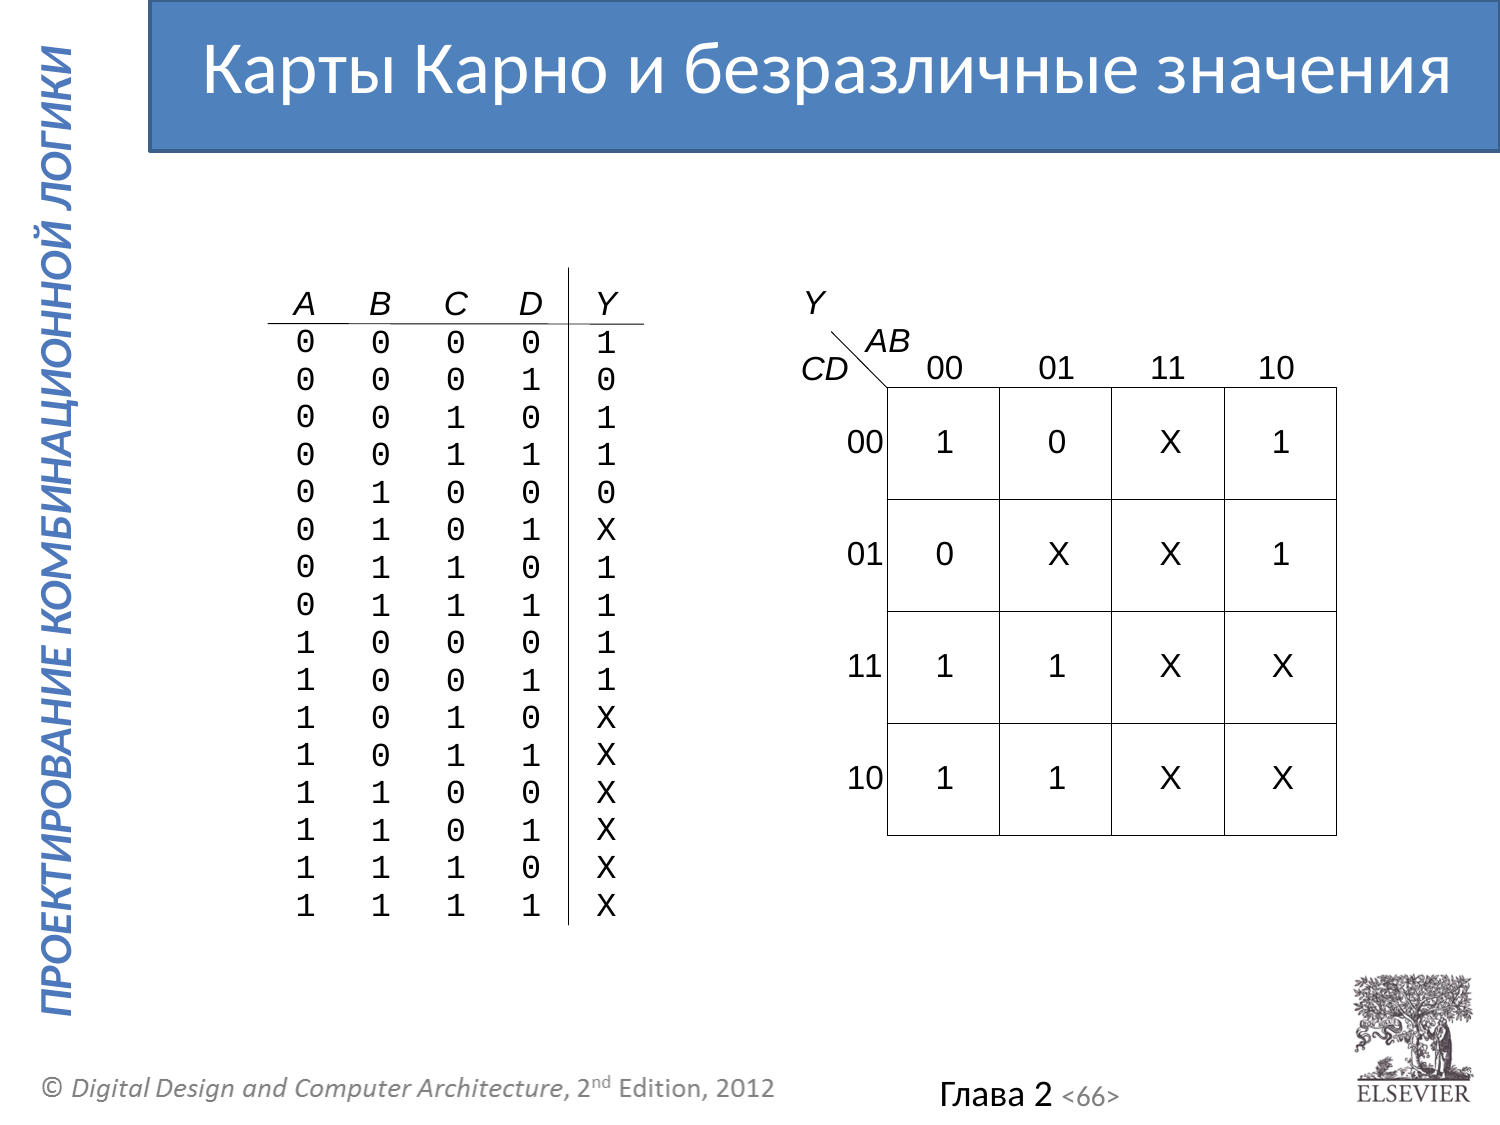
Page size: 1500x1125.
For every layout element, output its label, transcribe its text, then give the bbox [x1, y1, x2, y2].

picture [0, 0, 1500, 1125]
text_box Карты Карно и безразличные значения [187, 11, 1488, 116]
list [262, 262, 651, 951]
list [774, 274, 1342, 926]
